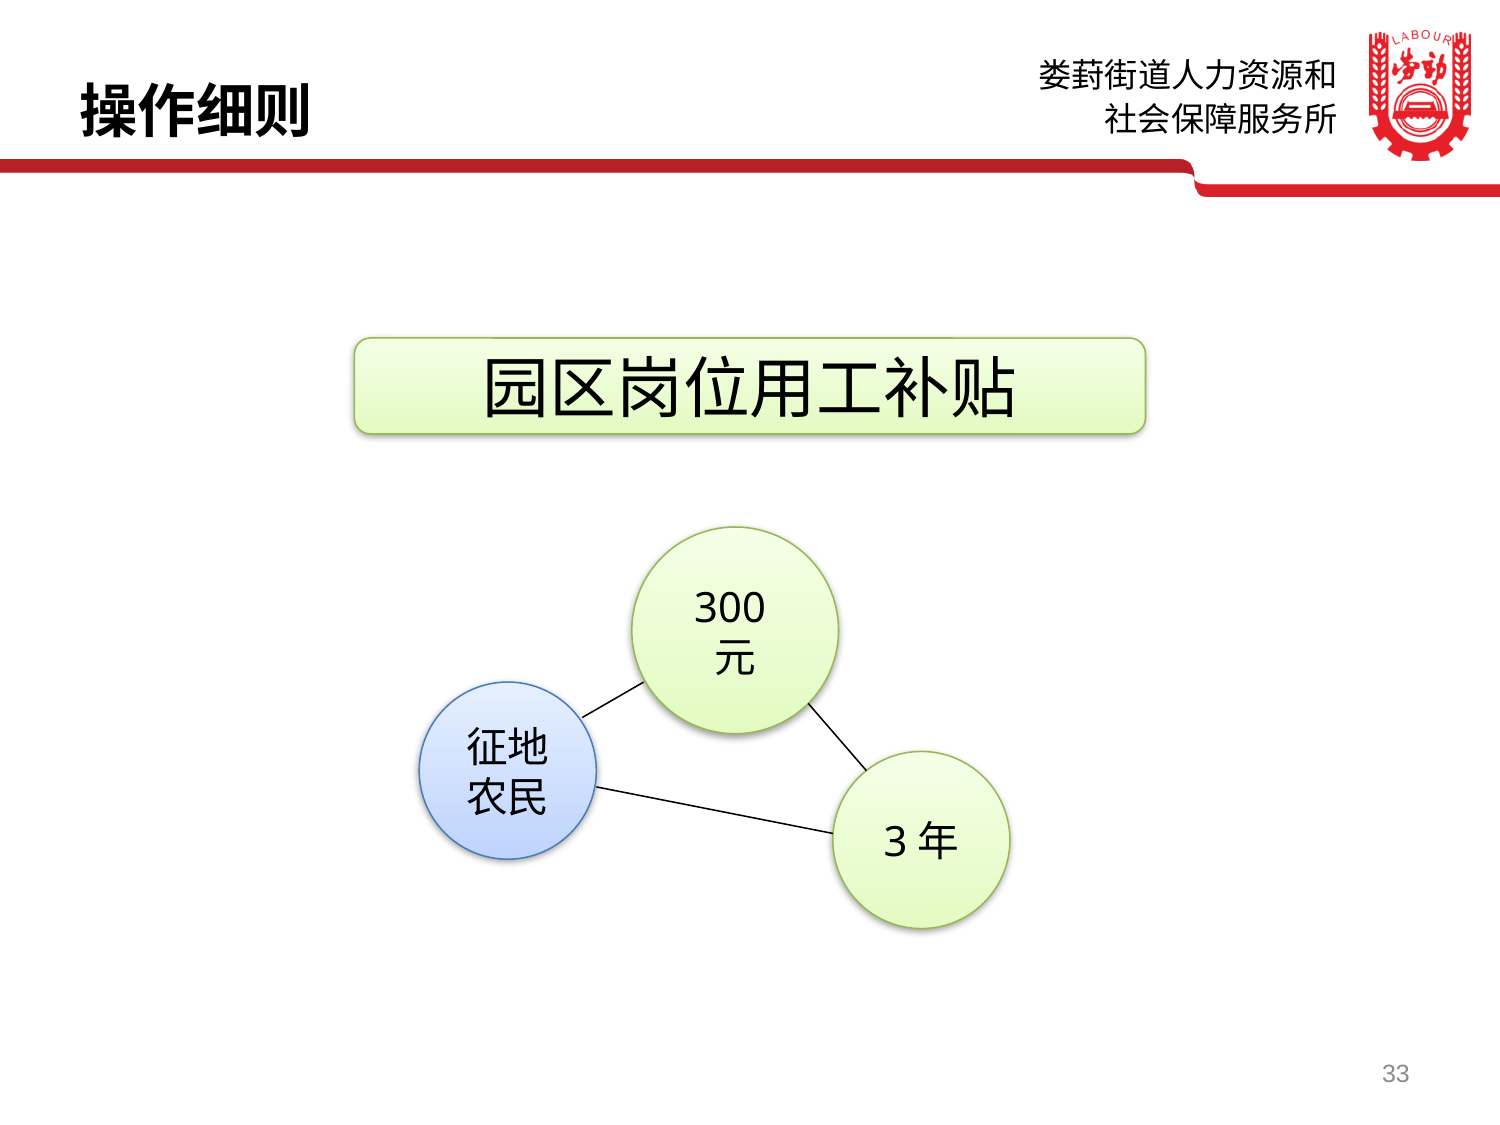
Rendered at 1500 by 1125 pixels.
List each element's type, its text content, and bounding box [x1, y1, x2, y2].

text_box 300元 [631, 526, 840, 735]
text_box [582, 681, 644, 718]
picture [0, 30, 1500, 197]
text_box 3年 [832, 750, 1011, 930]
slide_number 33 [1074, 1042, 1425, 1103]
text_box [808, 703, 867, 771]
text_box 操作细则 [64, 66, 613, 152]
text_box 园区岗位用工补贴 [353, 337, 1147, 435]
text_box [596, 786, 834, 834]
text_box 征地农民 [418, 681, 598, 860]
